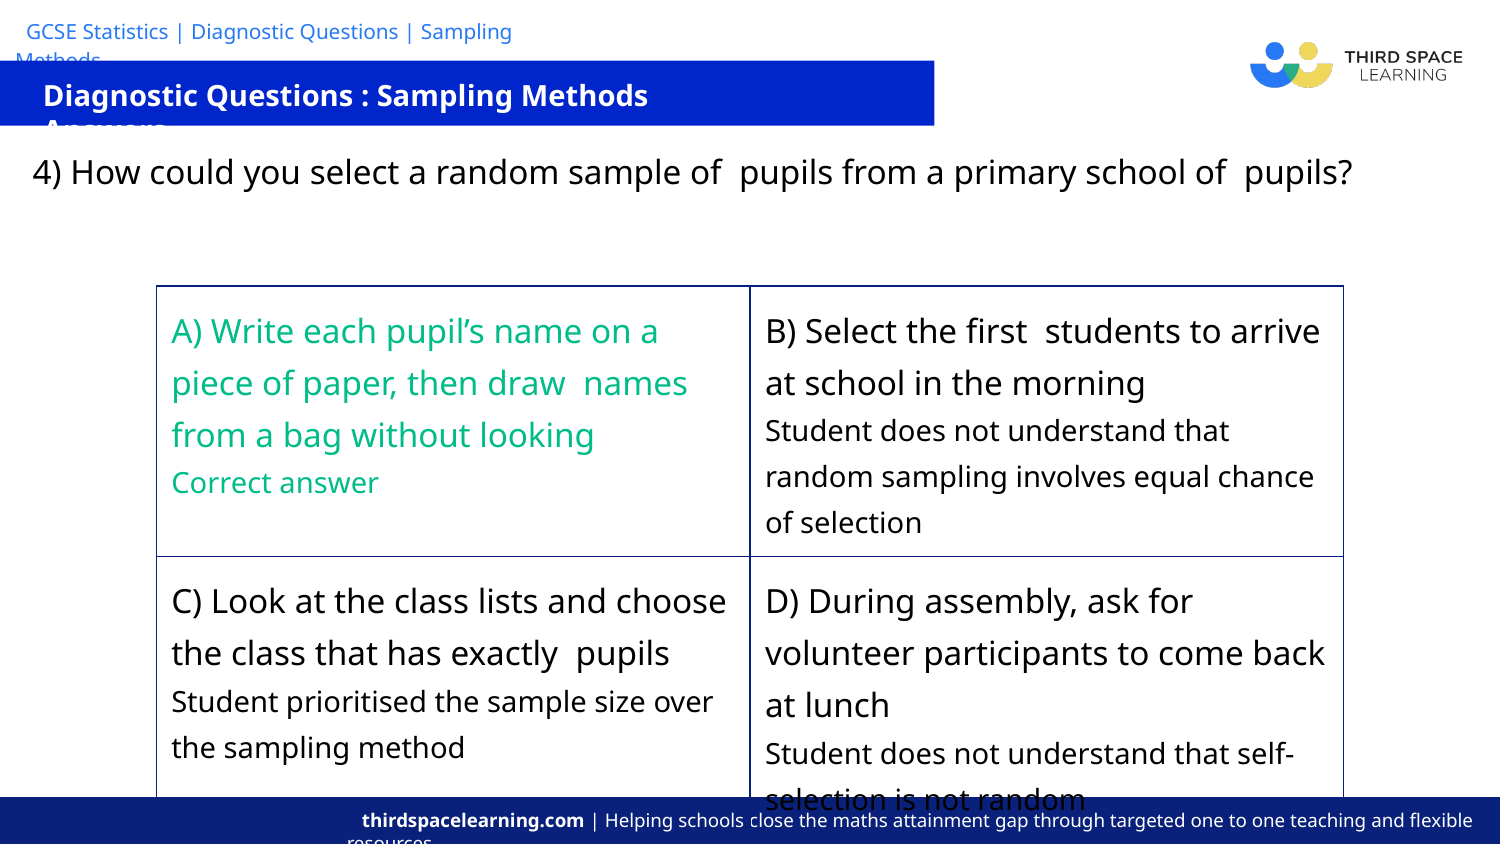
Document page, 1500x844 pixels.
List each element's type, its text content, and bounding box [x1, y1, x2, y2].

text_box Diagnostic Questions : Sampling Methods Answers [27, 61, 778, 162]
picture [1250, 33, 1465, 99]
